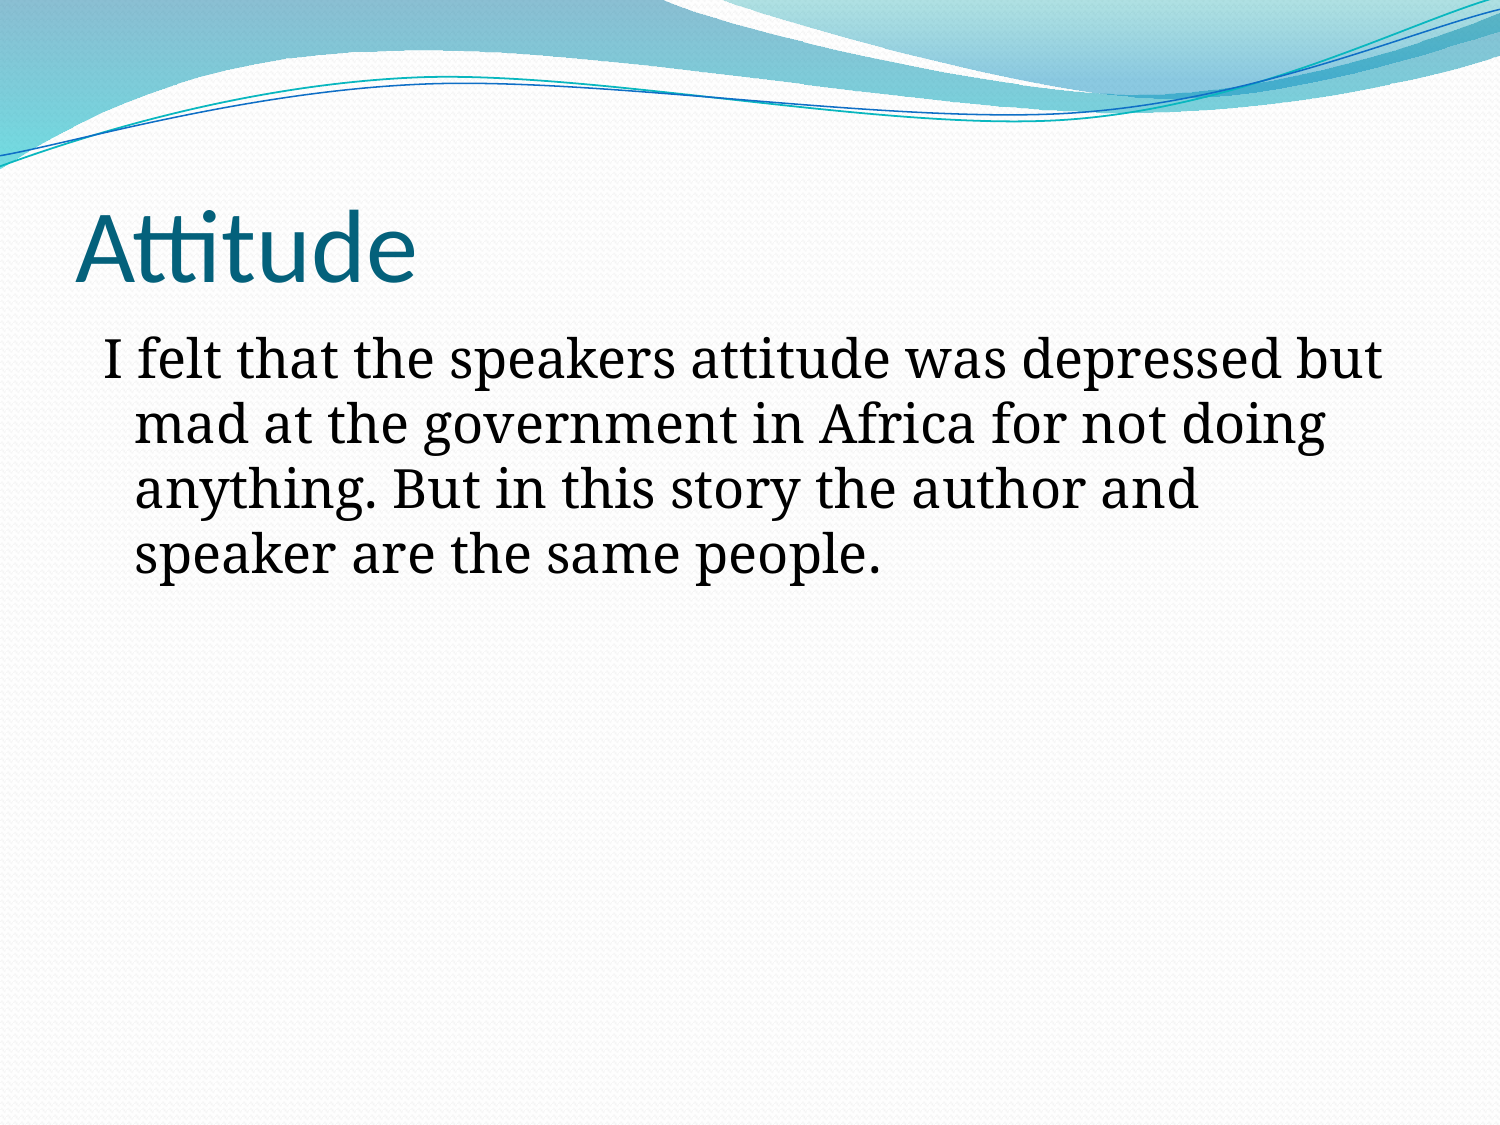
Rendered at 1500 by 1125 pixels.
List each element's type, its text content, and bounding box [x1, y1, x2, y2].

list I felt that the speakers attitude was depressed but mad at the government in Africa for not doing anything. But in this story the author and speaker are the same people. [75, 317, 1425, 1038]
title Attitude [75, 115, 1425, 303]
